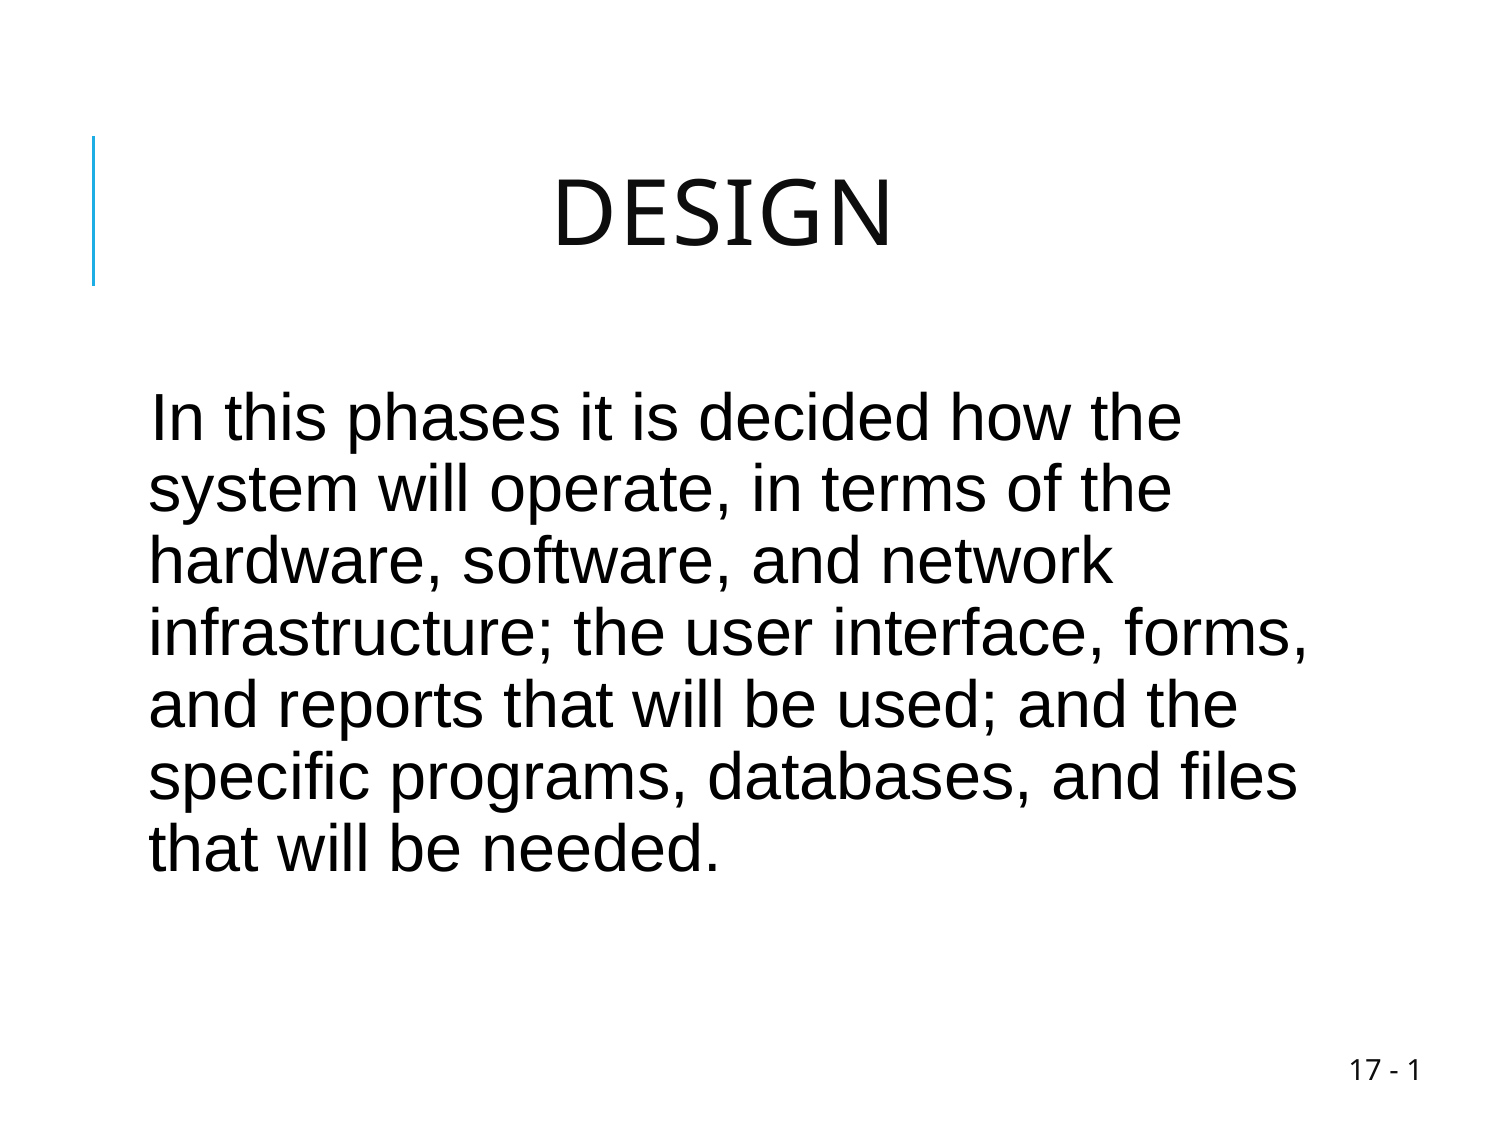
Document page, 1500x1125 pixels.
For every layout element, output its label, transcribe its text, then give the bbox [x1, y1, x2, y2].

slide_number 1 - 17 [1333, 1061, 1454, 1107]
list In this phases it is decided how the system will operate, in terms of the hardware, software, and network infrastructure; the user interface, forms, and reports that will be used; and the specific programs, databases, and files that will be needed. [126, 375, 1322, 1035]
title Design [126, 96, 1322, 342]
